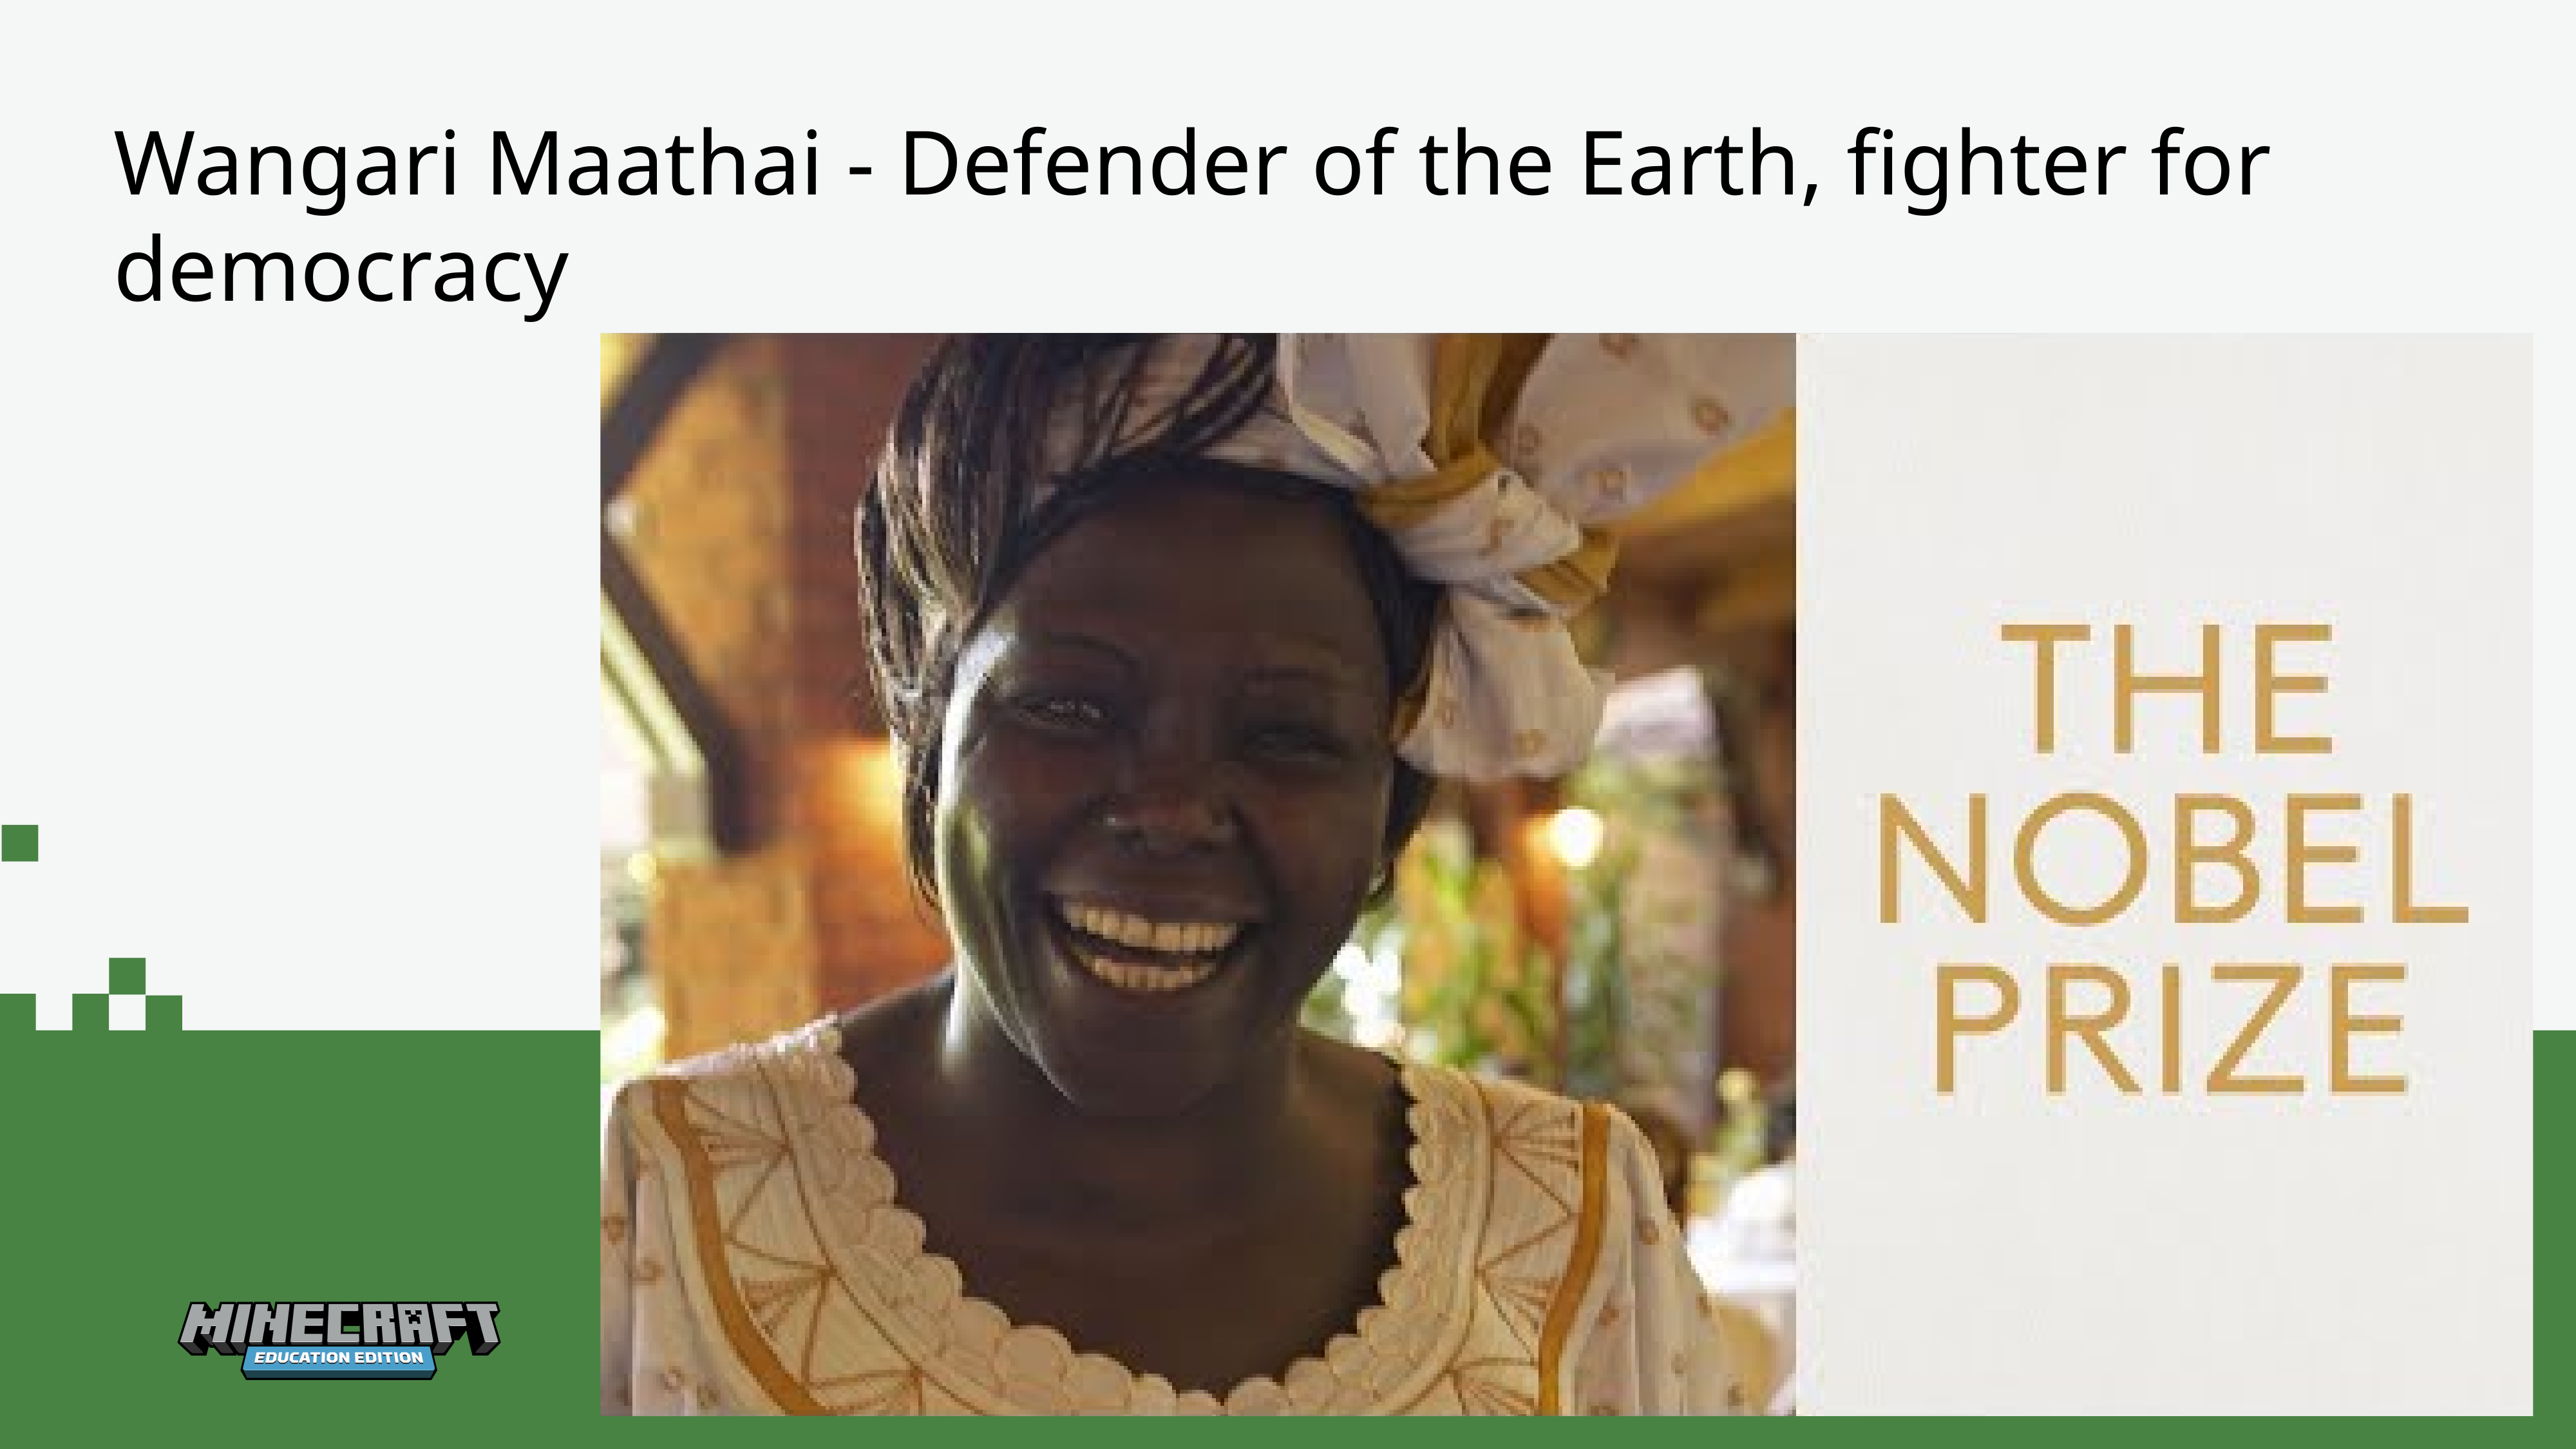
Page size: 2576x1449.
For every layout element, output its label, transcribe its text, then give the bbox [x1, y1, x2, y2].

title Wangari Maathai - Defender of the Earth, fighter for democracy [86, 79, 2306, 844]
picture [177, 1302, 501, 1380]
picture [600, 333, 2533, 1416]
